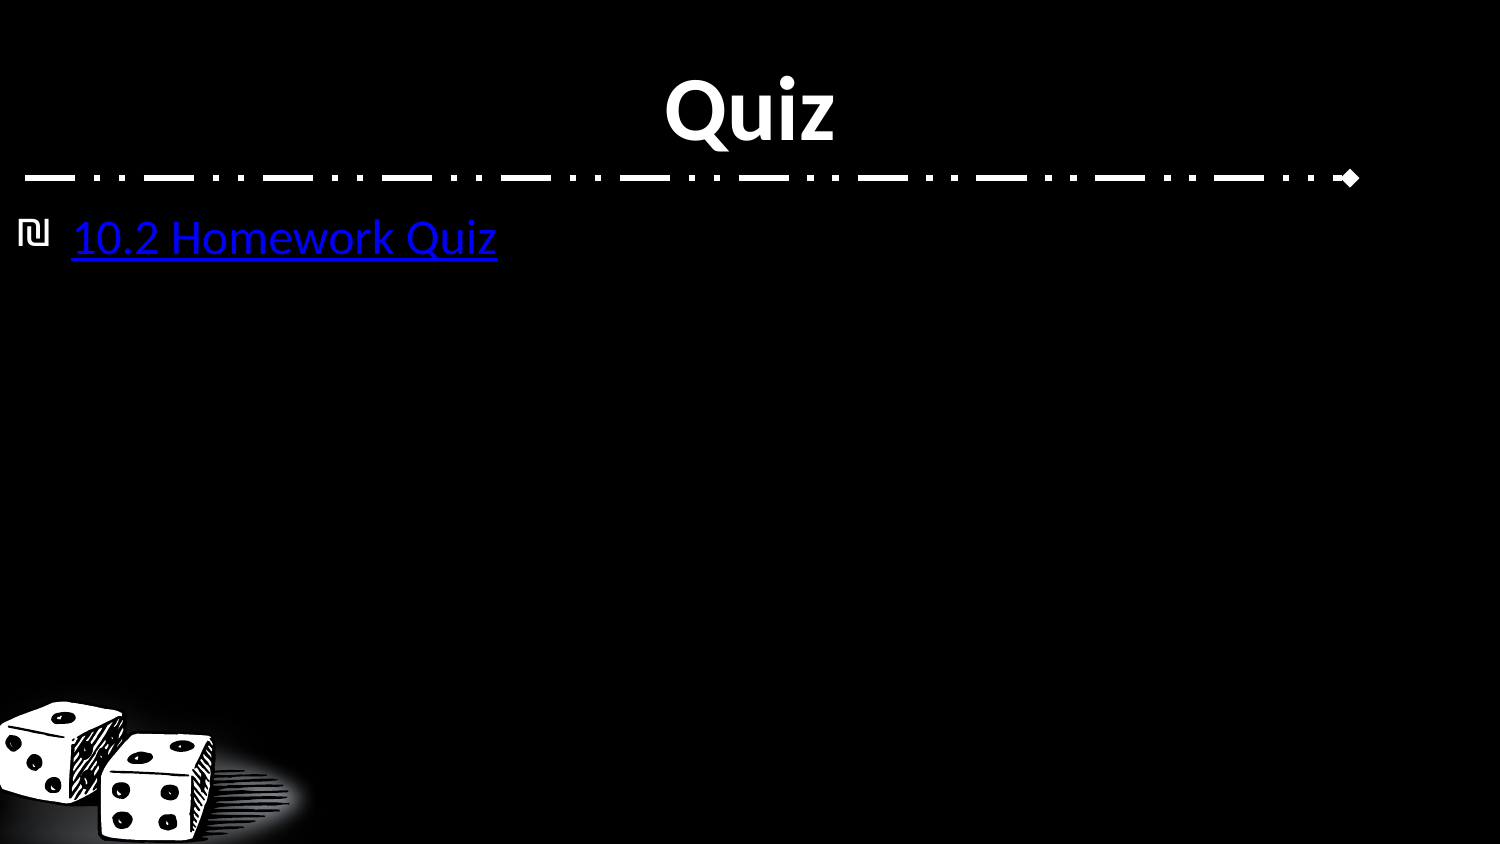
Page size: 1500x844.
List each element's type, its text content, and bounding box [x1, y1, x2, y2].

list 10.2 Homework Quiz [0, 196, 1500, 754]
title Quiz [0, 33, 1500, 175]
